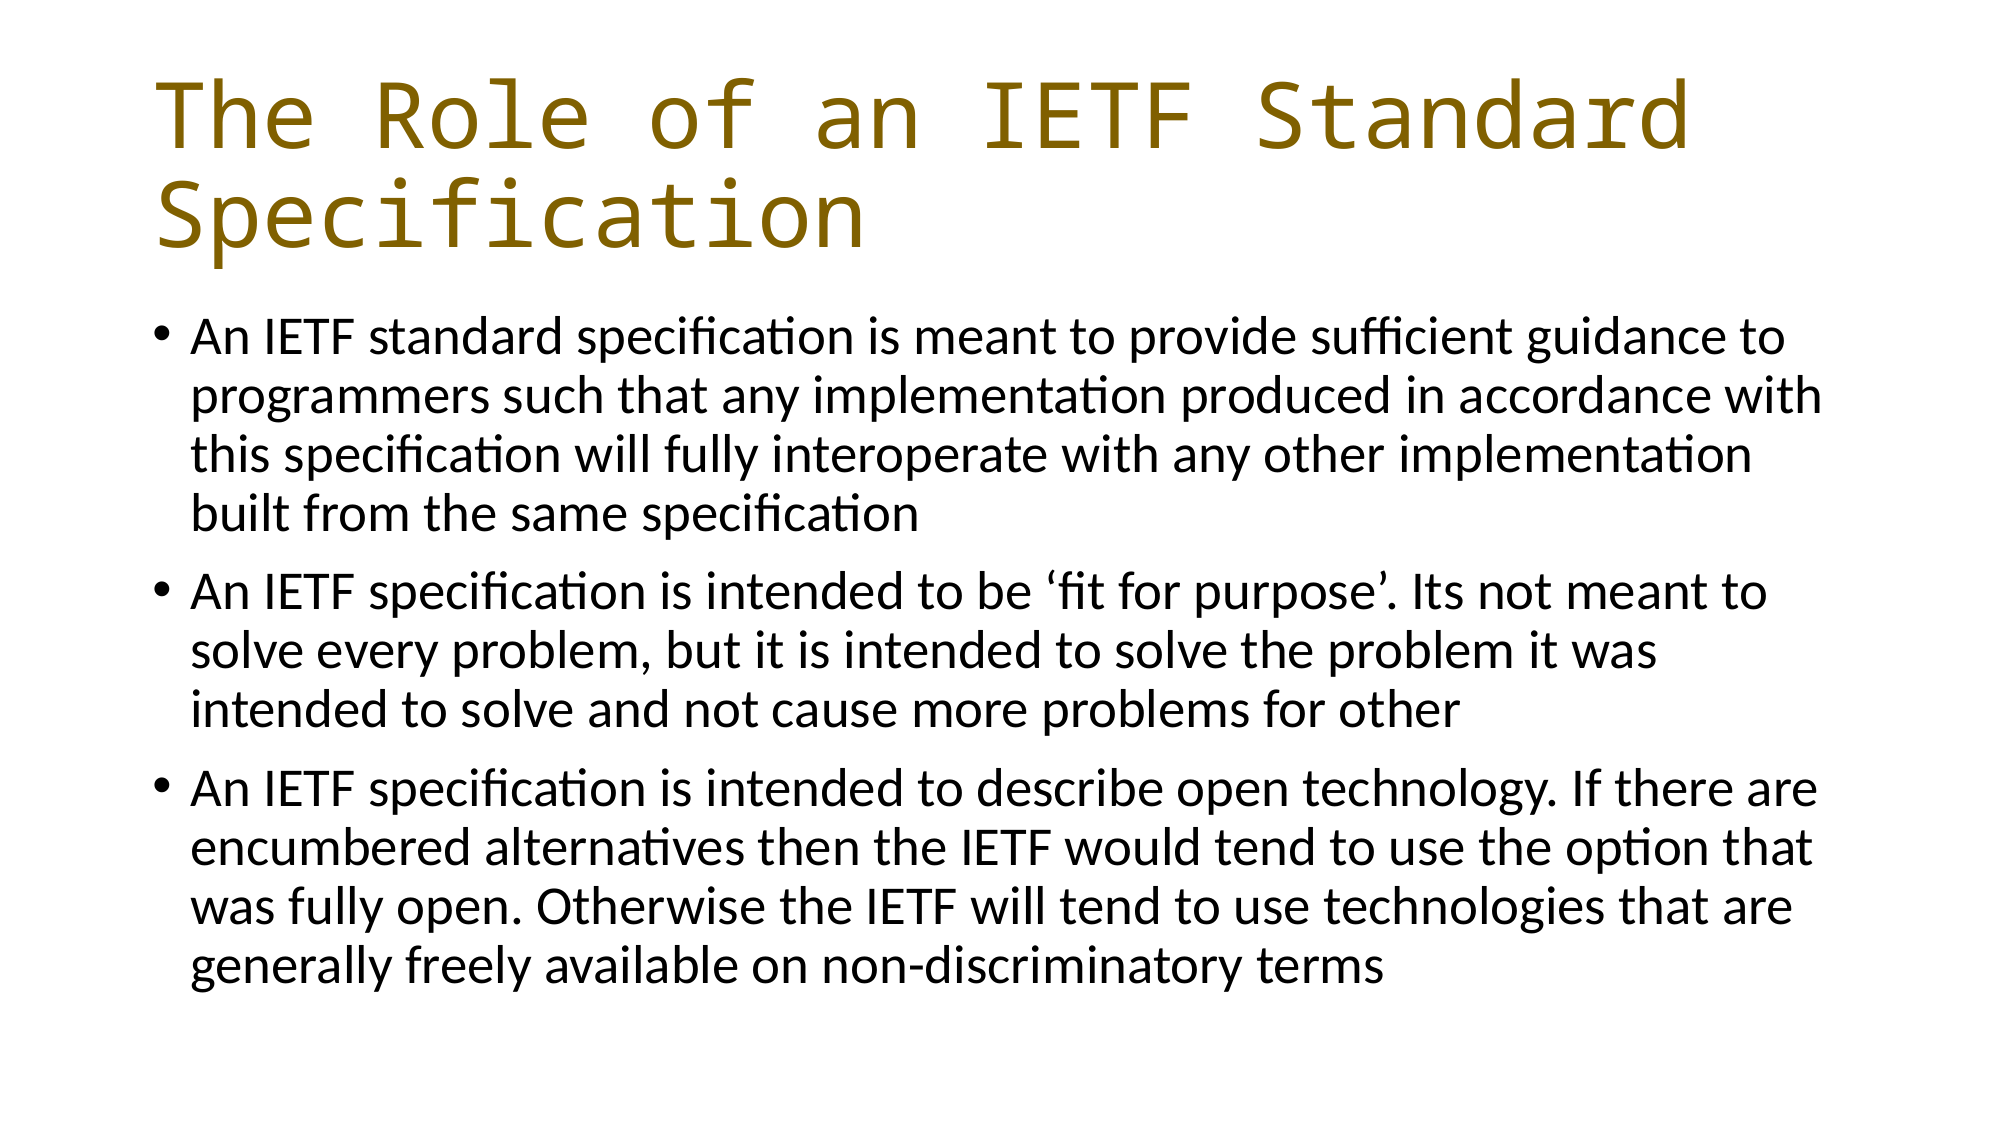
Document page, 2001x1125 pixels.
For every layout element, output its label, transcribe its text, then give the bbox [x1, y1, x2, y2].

list An IETF standard specification is meant to provide sufficient guidance to programmers such that any implementation produced in accordance with this specification will fully interoperate with any other implementation built from the same specification An IETF specification is intended to be ‘fit for purpose’. Its not meant to solve every problem, but it is intended to solve the problem it was intended to solve and not cause more problems for other An IETF specification is intended to describe open technology. If there are encumbered alternatives then the IETF would tend to use the option that was fully open. Otherwise the IETF will tend to use technologies that are generally freely available on non-discriminatory terms [137, 299, 1863, 1014]
title The Role of an IETF Standard Specification [137, 59, 1863, 278]
